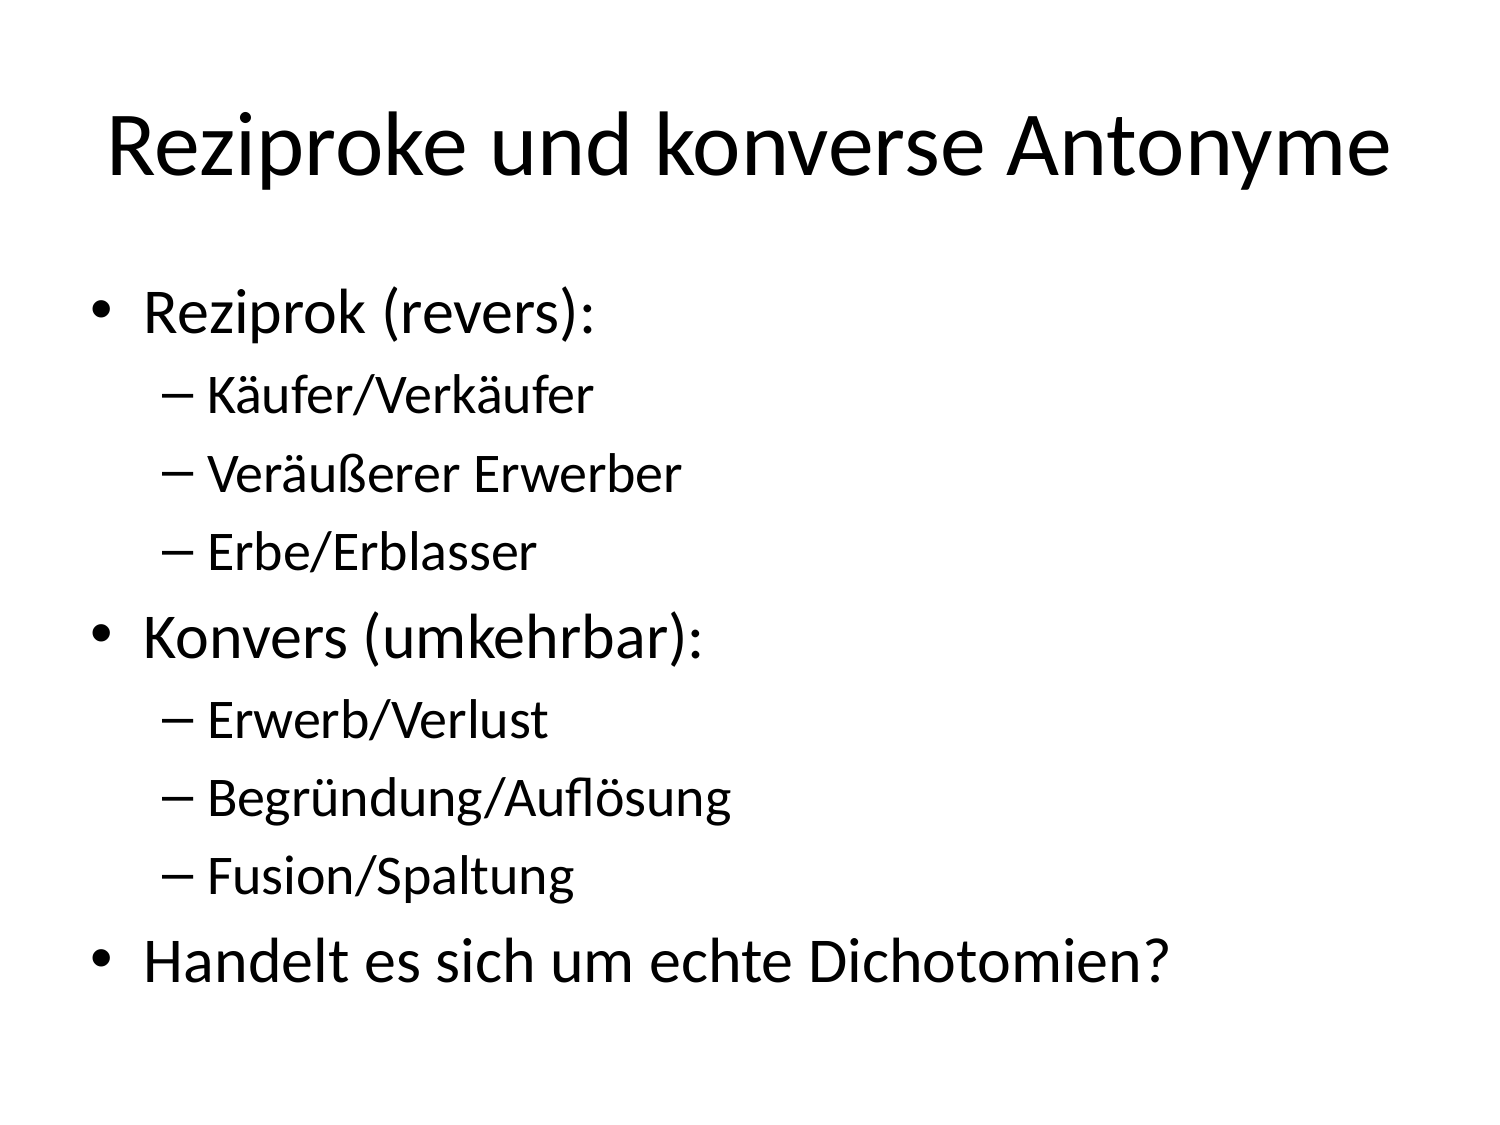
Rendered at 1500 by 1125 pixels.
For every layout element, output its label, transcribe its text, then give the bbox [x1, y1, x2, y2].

list Reziprok (revers): Käufer/Verkäufer Veräußerer Erwerber Erbe/Erblasser Konvers (umkehrbar): Erwerb/Verlust Begründung/Auflösung Fusion/Spaltung Handelt es sich um echte Dichotomien? [75, 262, 1425, 1005]
title Reziproke und konverse Antonyme [75, 45, 1425, 233]
